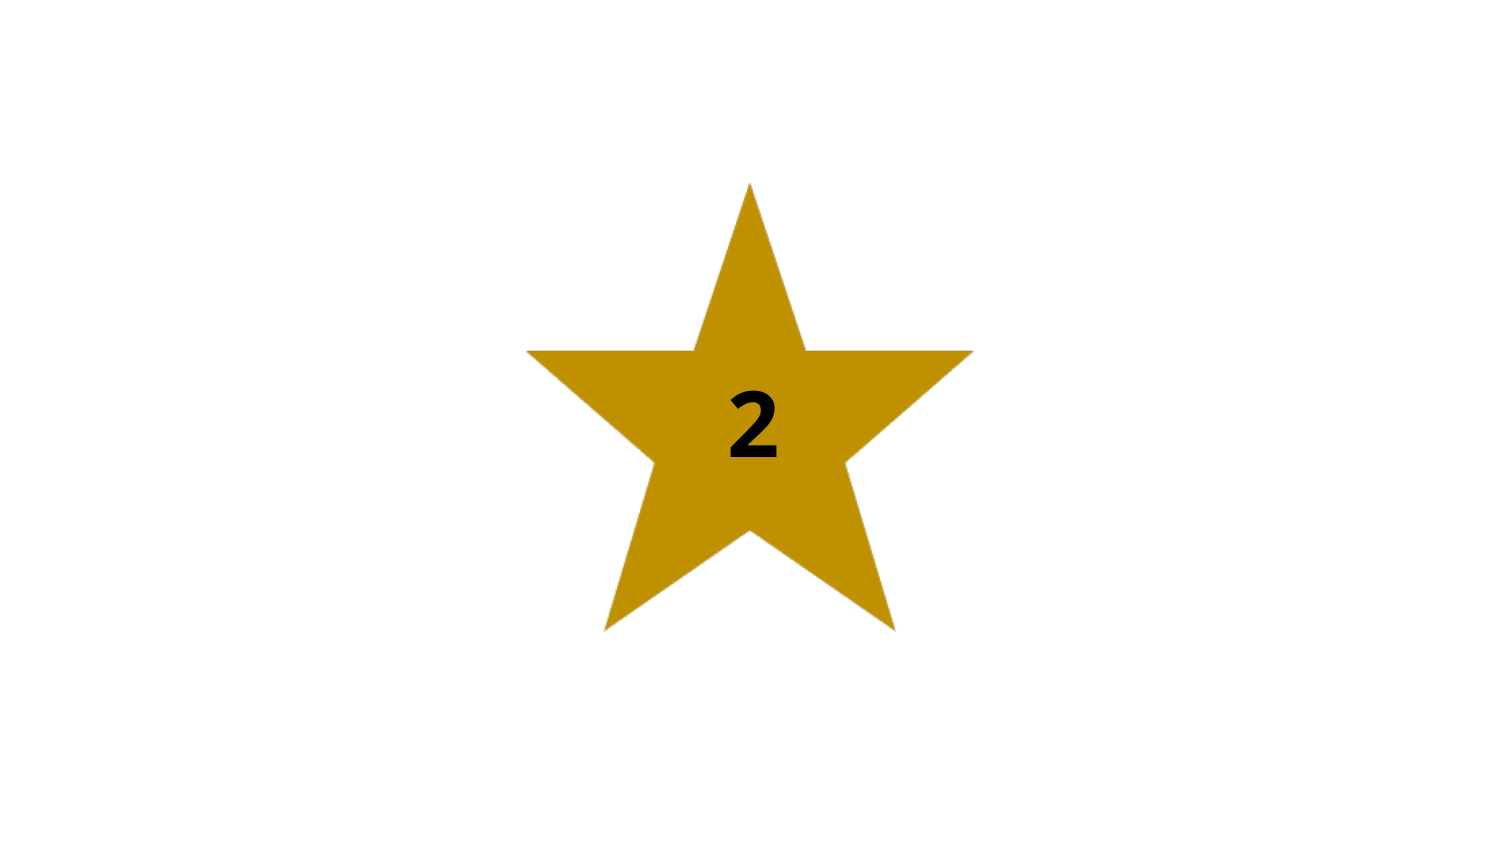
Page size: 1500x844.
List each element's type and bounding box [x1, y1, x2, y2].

text_box [490, 148, 1010, 668]
